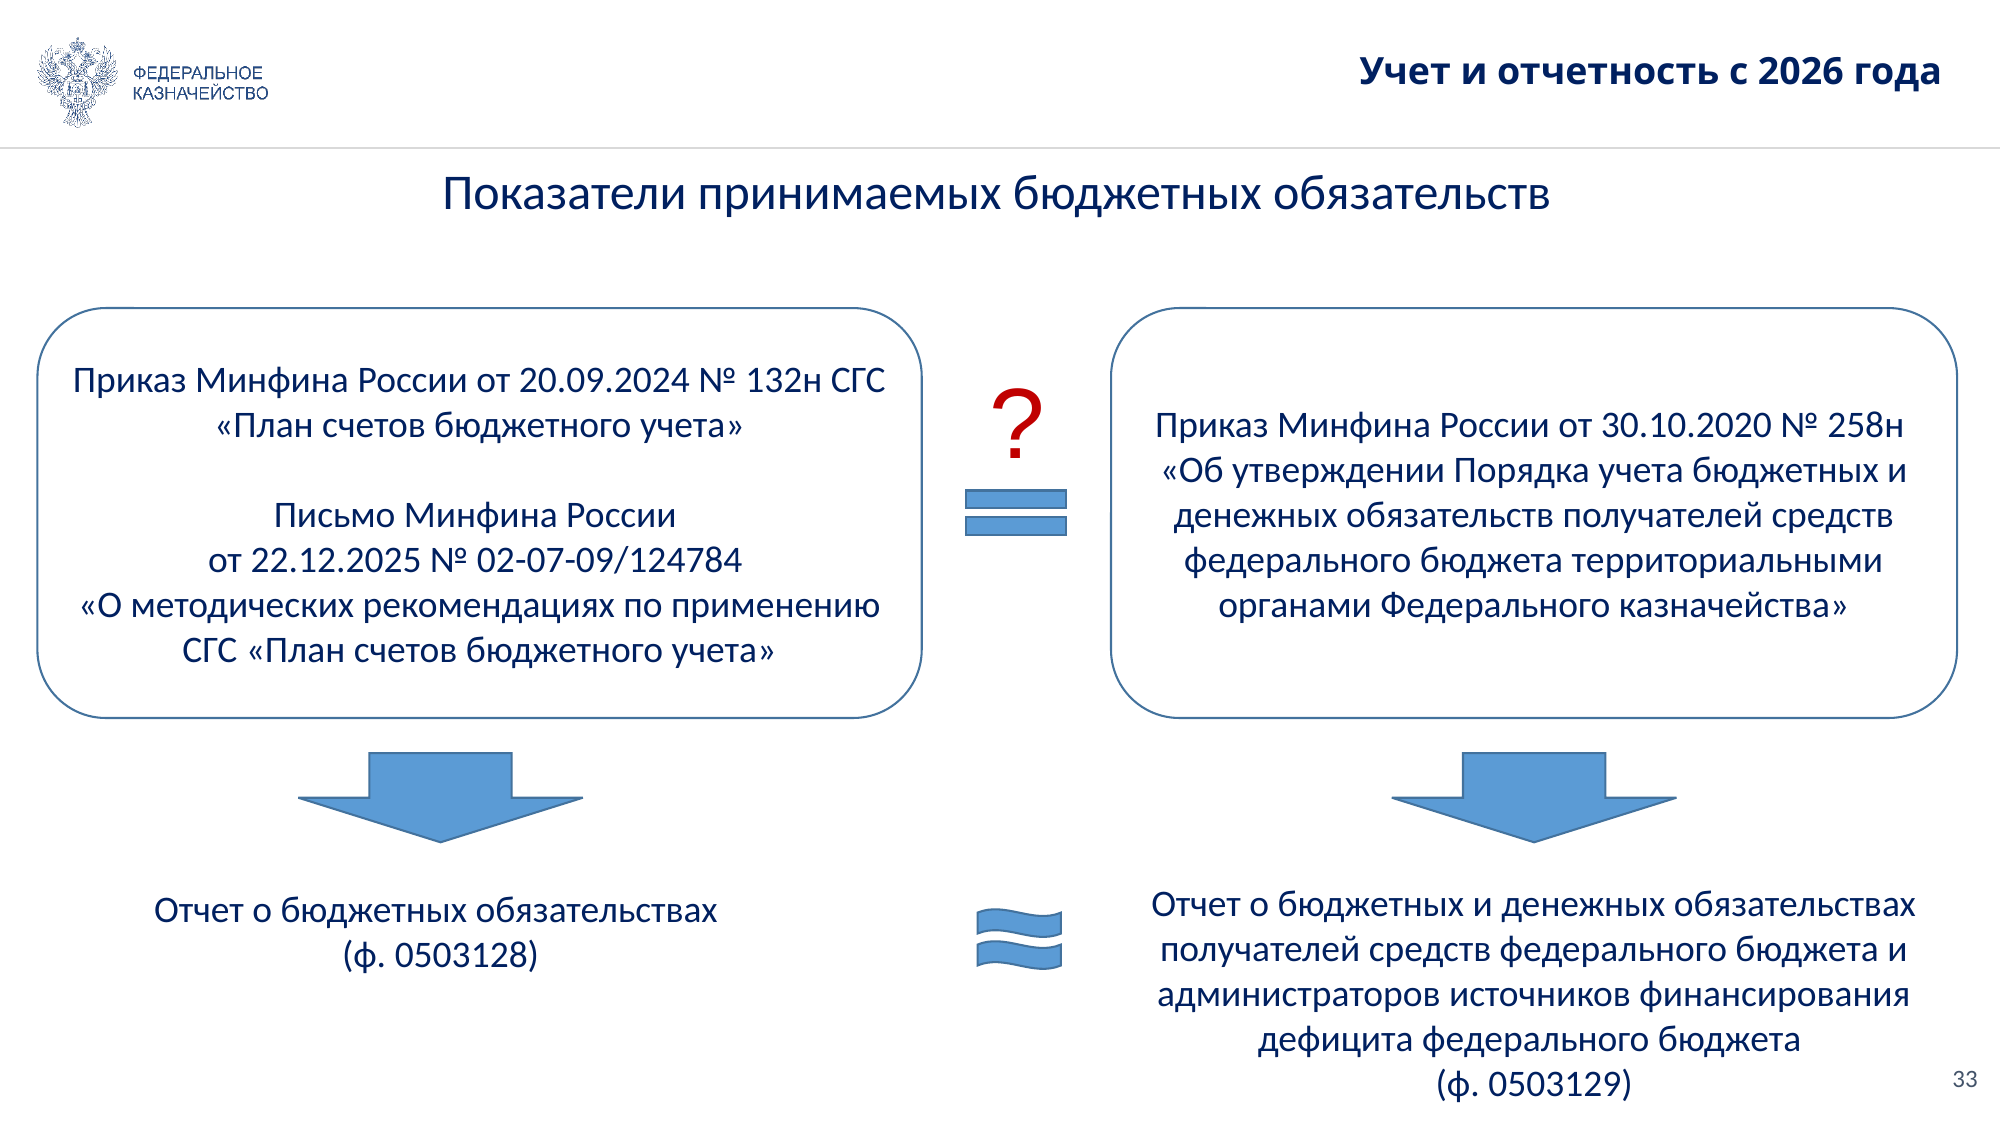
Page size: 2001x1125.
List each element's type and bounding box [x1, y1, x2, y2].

text_box [1391, 752, 1677, 844]
text_box [387, 152, 1607, 228]
text_box [1111, 871, 1958, 1112]
text_box [965, 489, 1067, 509]
text_box [1109, 306, 1959, 720]
text_box [976, 908, 1062, 938]
text_box [297, 752, 584, 844]
slide_number [1958, 1048, 1978, 1107]
text_box [965, 516, 1067, 536]
text_box [698, 39, 1958, 100]
text_box [36, 306, 923, 720]
text_box [974, 351, 1020, 486]
text_box [102, 877, 779, 983]
text_box [976, 940, 1062, 970]
picture [37, 37, 268, 128]
